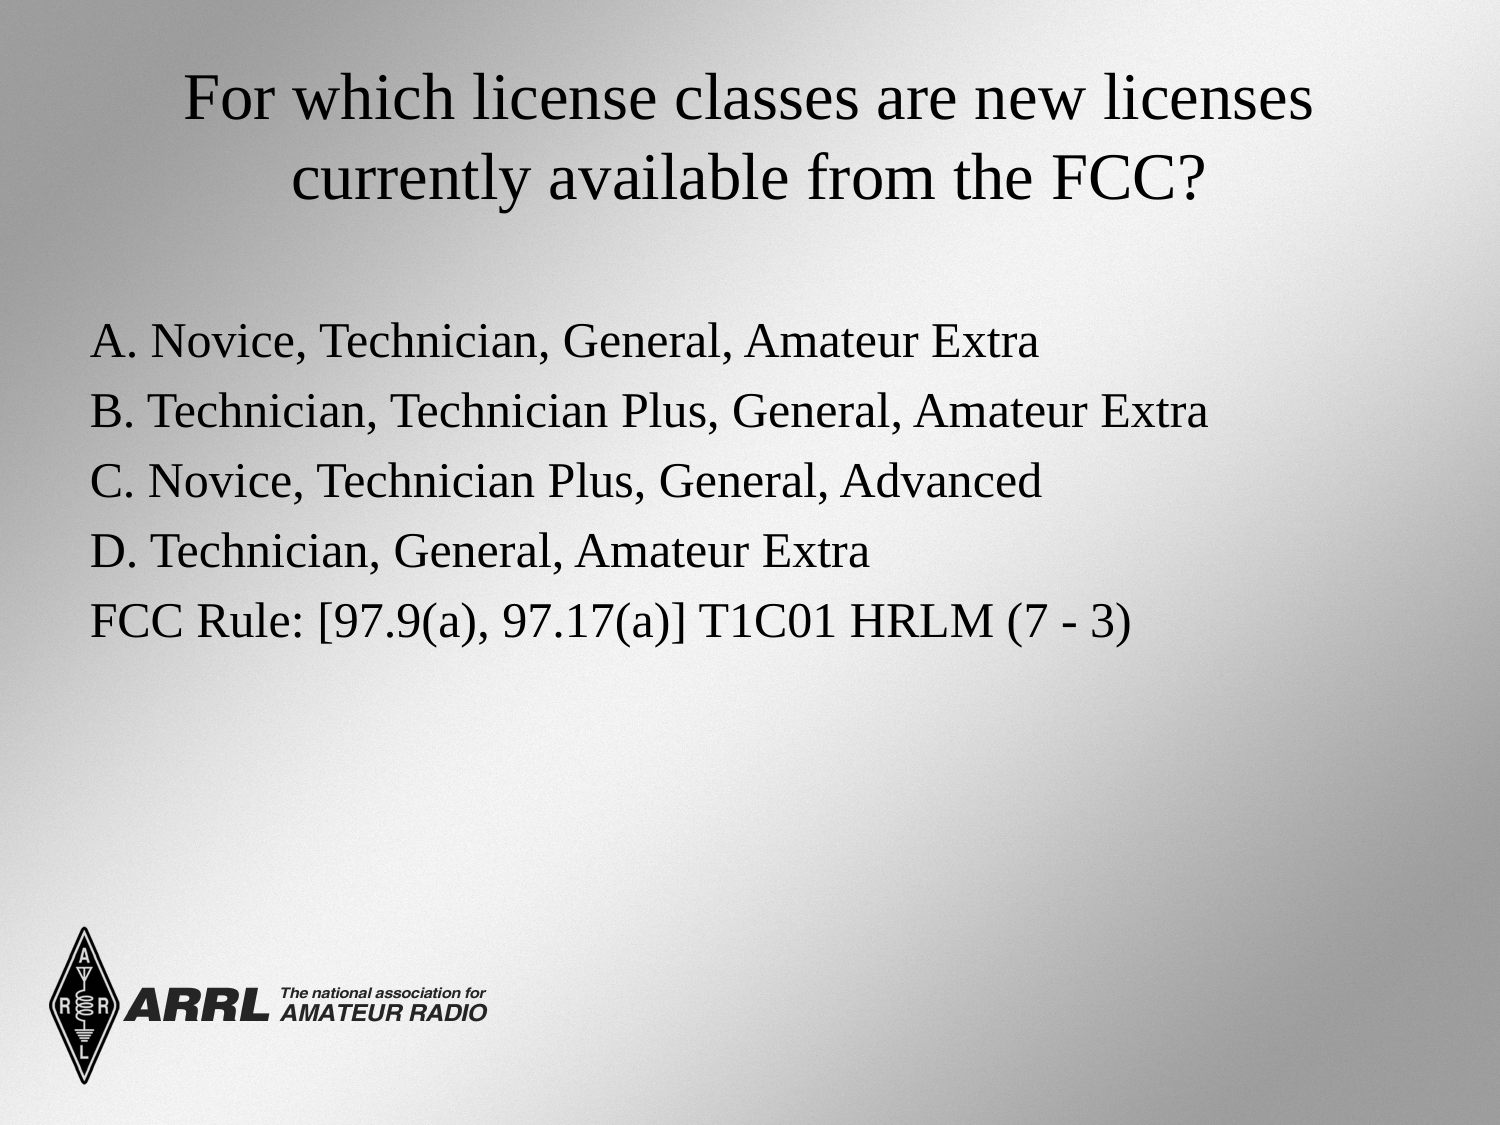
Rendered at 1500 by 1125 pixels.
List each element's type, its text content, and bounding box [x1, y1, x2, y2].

list A. Novice, Technician, General, Amateur Extra B. Technician, Technician Plus, General, Amateur Extra C. Novice, Technician Plus, General, Advanced D. Technician, General, Amateur Extra FCC Rule: [97.9(a), 97.17(a)] T1C01 HRLM (7 - 3) [75, 299, 1425, 1005]
picture [0, 0, 1500, 1125]
title For which license classes are new licenses currently available from the FCC? [75, 45, 1425, 233]
